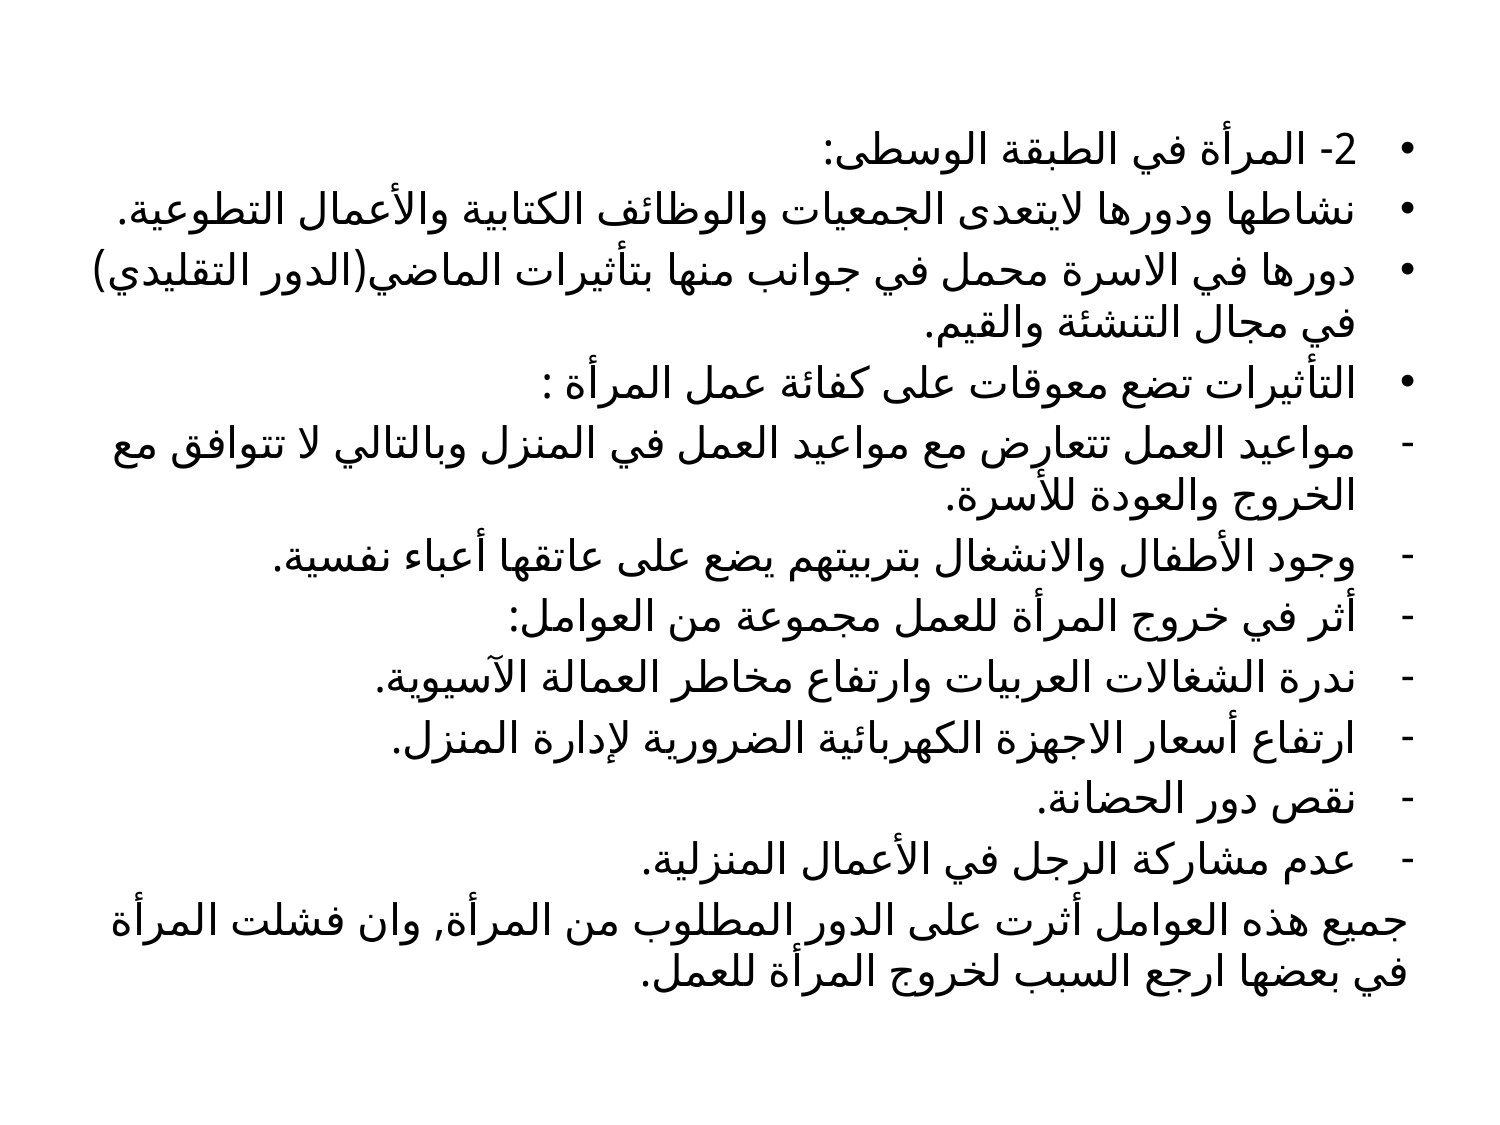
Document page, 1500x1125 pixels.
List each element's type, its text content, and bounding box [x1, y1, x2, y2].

list 2- المرأة في الطبقة الوسطى: نشاطها ودورها لايتعدى الجمعيات والوظائف الكتابية والأعمال التطوعية. دورها في الاسرة محمل في جوانب منها بتأثيرات الماضي(الدور التقليدي) في مجال التنشئة والقيم. التأثيرات تضع معوقات على كفائة عمل المرأة : مواعيد العمل تتعارض مع مواعيد العمل في المنزل وبالتالي لا تتوافق مع الخروج والعودة للأسرة. وجود الأطفال والانشغال بتربيتهم يضع على عاتقها أعباء نفسية. أثر في خروج المرأة للعمل مجموعة من العوامل: ندرة الشغالات العربيات وارتفاع مخاطر العمالة الآسيوية. ارتفاع أسعار الاجهزة الكهربائية الضرورية لإدارة المنزل. نقص دور الحضانة. عدم مشاركة الرجل في الأعمال المنزلية. جميع هذه العوامل أثرت على الدور المطلوب من المرأة, وان فشلت المرأة في بعضها ارجع السبب لخروج المرأة للعمل. [75, 113, 1425, 1005]
